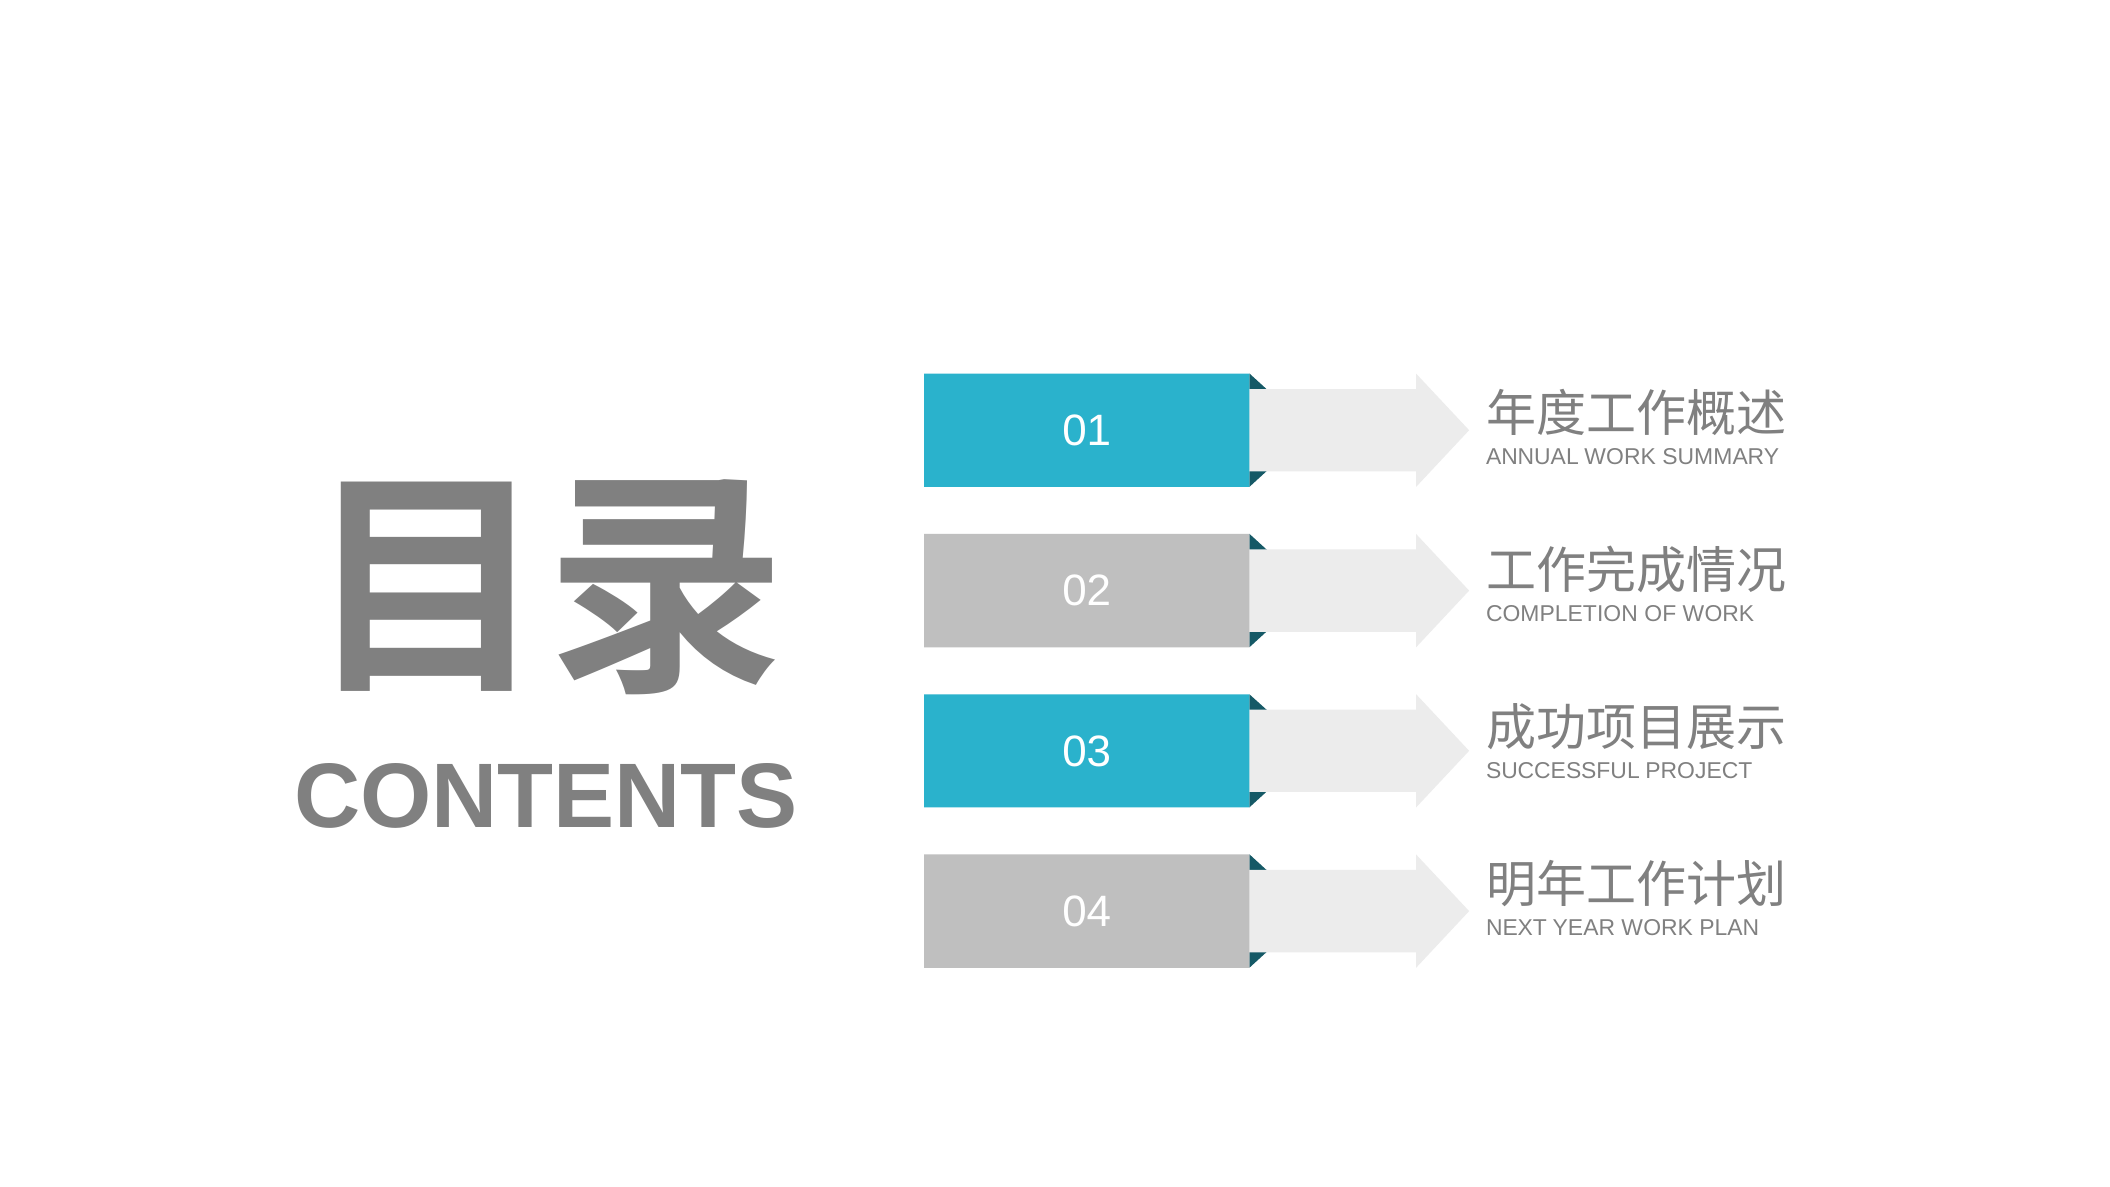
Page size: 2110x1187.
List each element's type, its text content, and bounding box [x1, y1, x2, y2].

text_box [1248, 473, 1267, 490]
text_box [1250, 691, 1471, 811]
text_box [1248, 793, 1267, 810]
text_box [1248, 691, 1267, 708]
text_box [1248, 954, 1266, 971]
text_box [1248, 531, 1267, 548]
text_box 01 [923, 372, 1250, 488]
text_box 03 [923, 693, 1250, 808]
text_box [1248, 371, 1267, 388]
text_box [1250, 370, 1471, 490]
text_box [1248, 852, 1266, 868]
text_box 04 [923, 853, 1250, 969]
text_box 目录 [294, 432, 799, 721]
text_box [1250, 531, 1471, 650]
text_box CONTENTS [275, 735, 818, 846]
text_box 02 [923, 533, 1250, 648]
text_box [1250, 851, 1471, 971]
text_box [1248, 633, 1267, 650]
